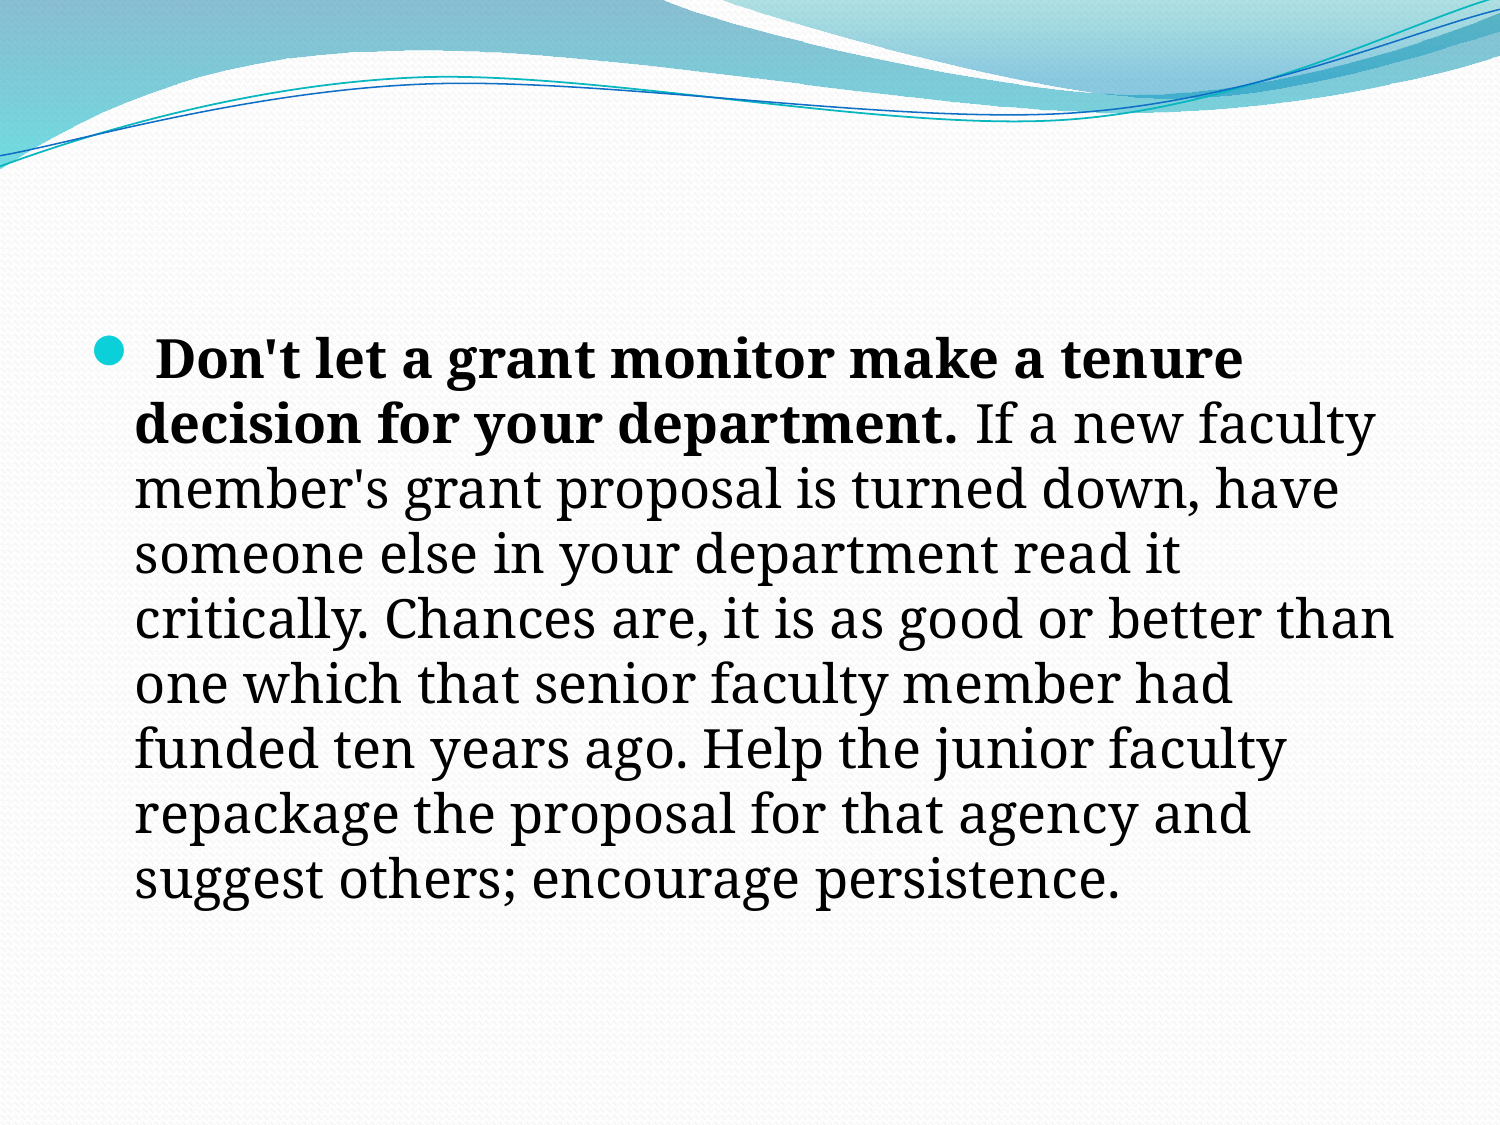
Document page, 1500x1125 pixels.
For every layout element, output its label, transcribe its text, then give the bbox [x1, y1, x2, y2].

list Don't let a grant monitor make a tenure decision for your department. If a new faculty member's grant proposal is turned down, have someone else in your department read it critically. Chances are, it is as good or better than one which that senior faculty member had funded ten years ago. Help the junior faculty repackage the proposal for that agency and suggest others; encourage persistence. [75, 317, 1425, 1038]
